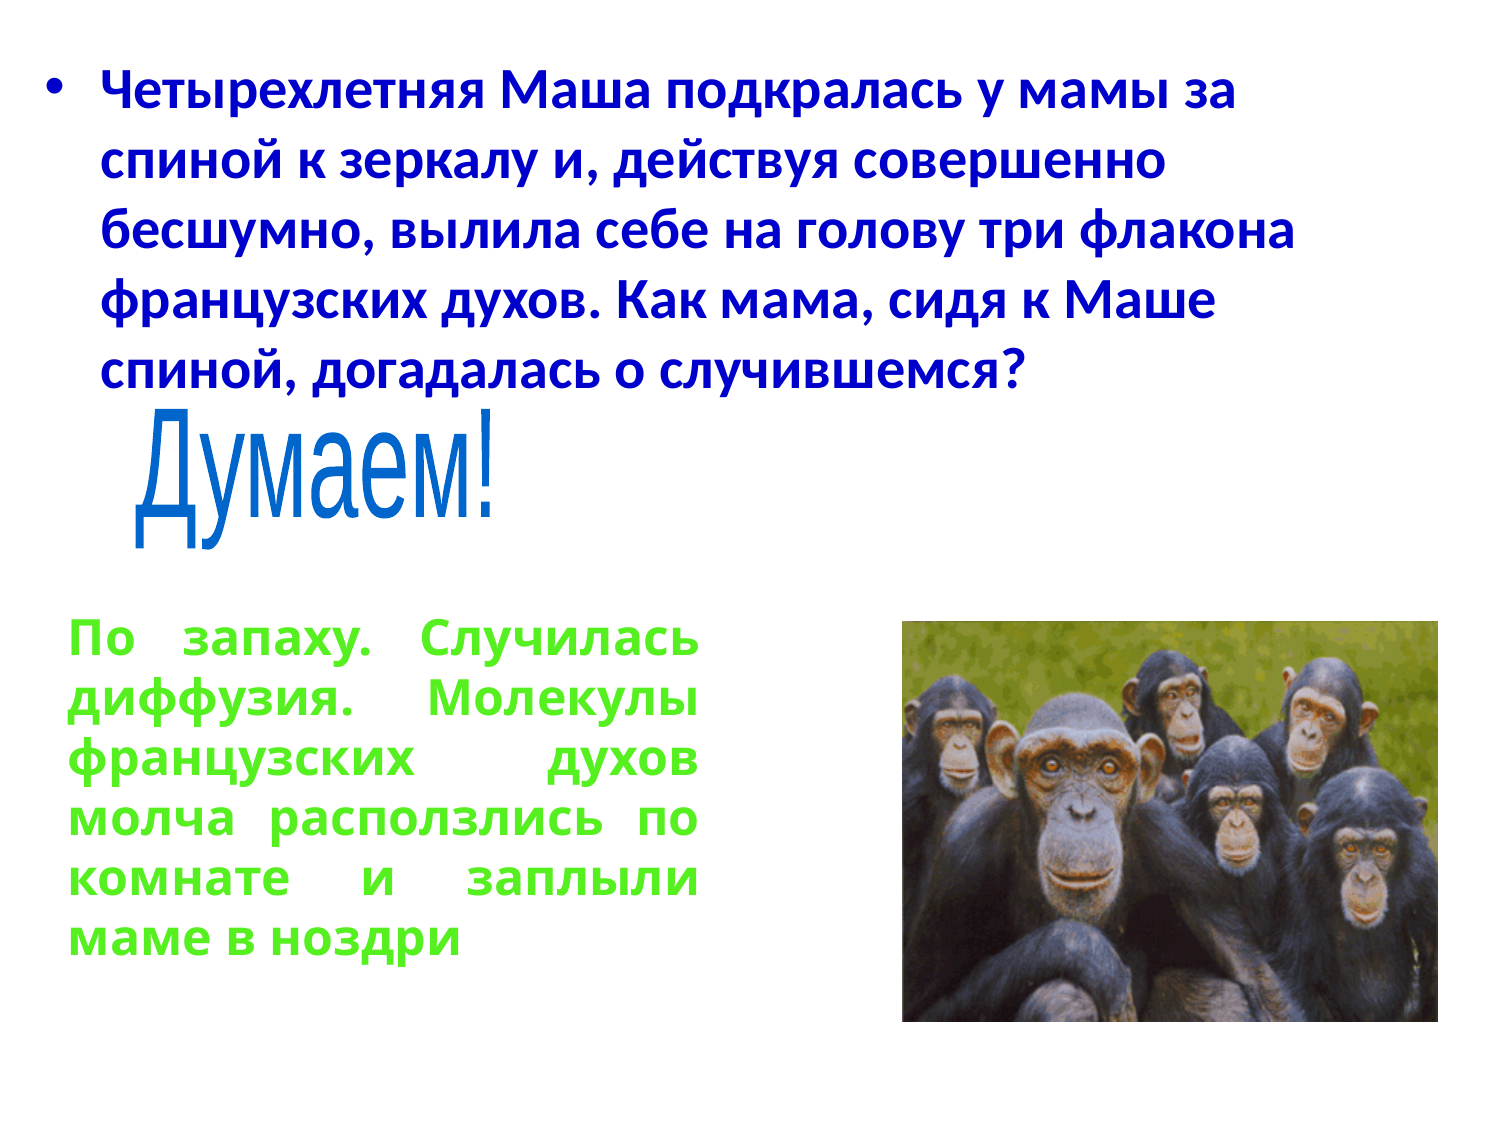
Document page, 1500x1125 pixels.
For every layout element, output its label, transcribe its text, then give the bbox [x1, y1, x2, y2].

list Четырехлетняя Маша подкралась у мамы за спиной к зеркалу и, действуя совершенно бесшумно, вылила себе на голову три флакона французских духов. Как мама, сидя к Маше спиной, догадалась о случившемся? [29, 42, 1380, 386]
text_box По запаху. Случилась диффузия. Молекулы французских духов молча расползлись по комнате и заплыли маме в ноздри [53, 597, 715, 973]
picture [901, 620, 1438, 1023]
